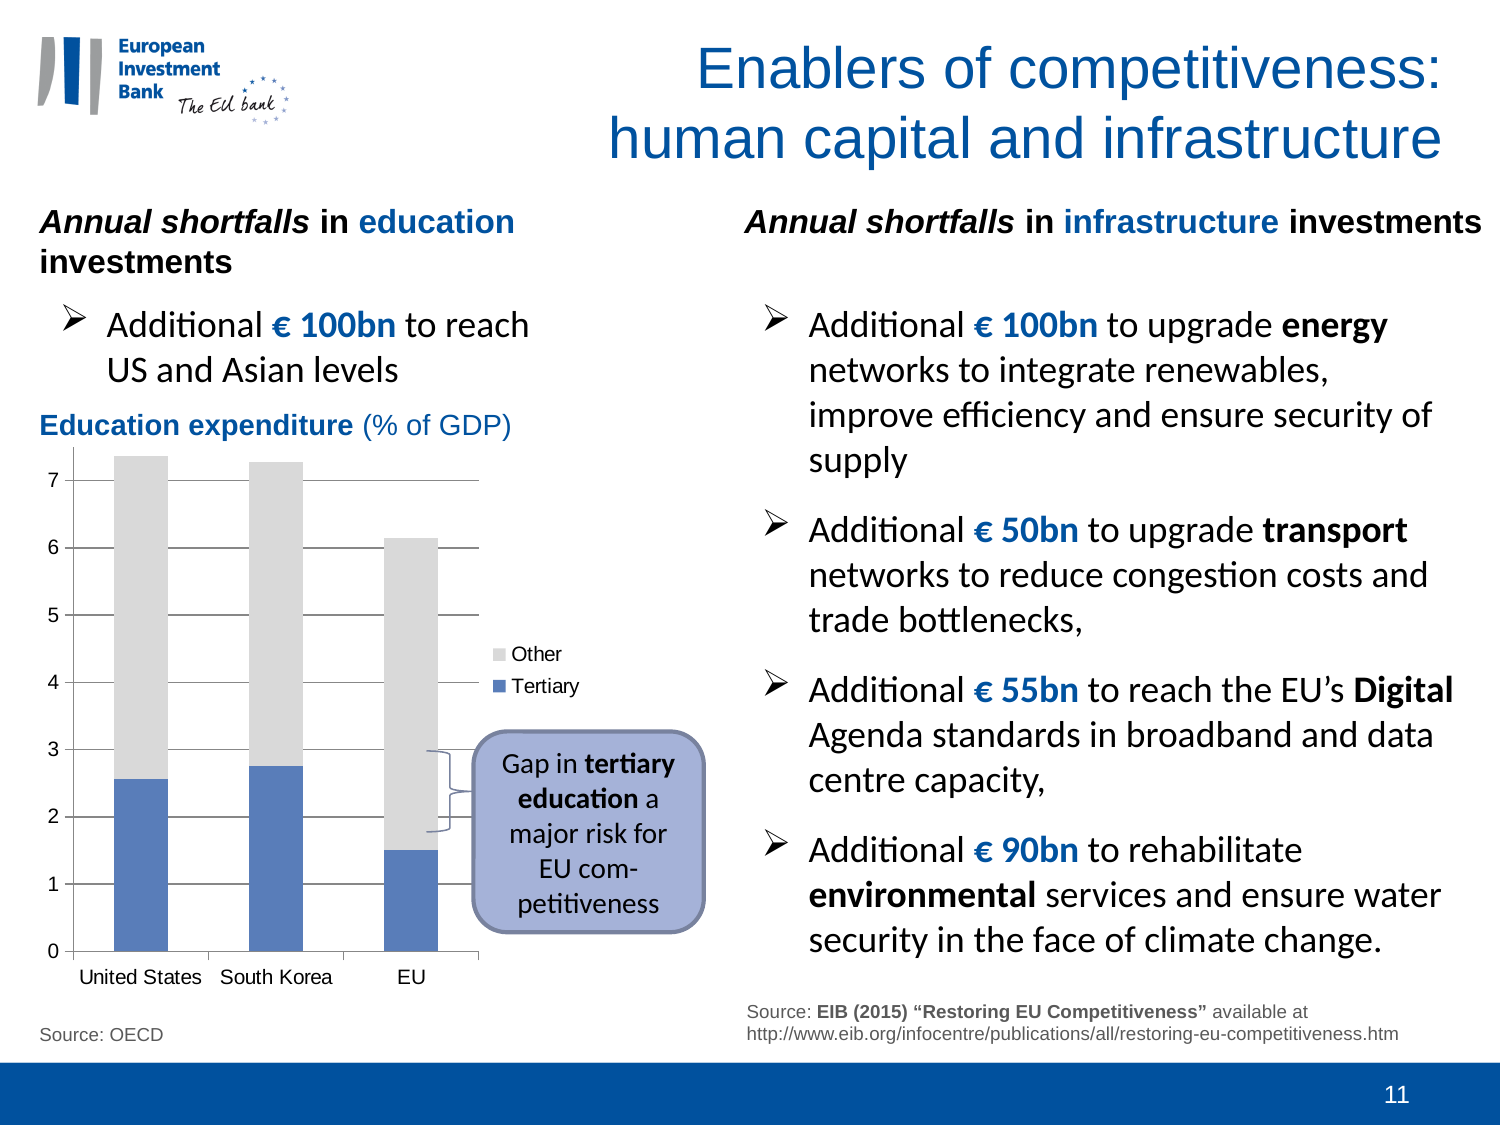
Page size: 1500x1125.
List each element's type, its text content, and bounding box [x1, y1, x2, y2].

text_box Education expenditure (% of GDP) [24, 399, 688, 449]
slide_number 11 [1074, 1063, 1425, 1124]
text_box Gap in tertiary education a major risk for EU com-petitiveness [608, 729, 706, 935]
text_box Additional € 100bn to reach US and Asian levels [45, 292, 775, 398]
text_box Source: OECD [24, 1015, 688, 1053]
picture [0, 76, 1500, 1125]
text_box [0, 0, 1500, 74]
text_box Source: EIB (2015) “Restoring EU Competitiveness” available at http://www.eib.org/infocentre/publications/all/restoring-eu-competitiveness.htm [731, 992, 1482, 1052]
text_box Annual shortfalls in education investments [24, 193, 795, 288]
title Enablers of competitiveness: human capital and infrastructure [307, 76, 1459, 118]
chart [36, 435, 604, 1002]
text_box Additional € 100bn to upgrade energy networks to integrate renewables, improve efficiency and ensure security of supply Additional € 50bn to upgrade transport networks to reduce congestion costs and trade bottlenecks, Additional € 55bn to reach the EU’s Digital Agenda standards in broadband and data centre capacity, Additional € 90bn to rehabilitate environmental services and ensure water security in the face of climate change. [746, 292, 1477, 968]
text_box Annual shortfalls in infrastructure investments [795, 193, 1500, 248]
